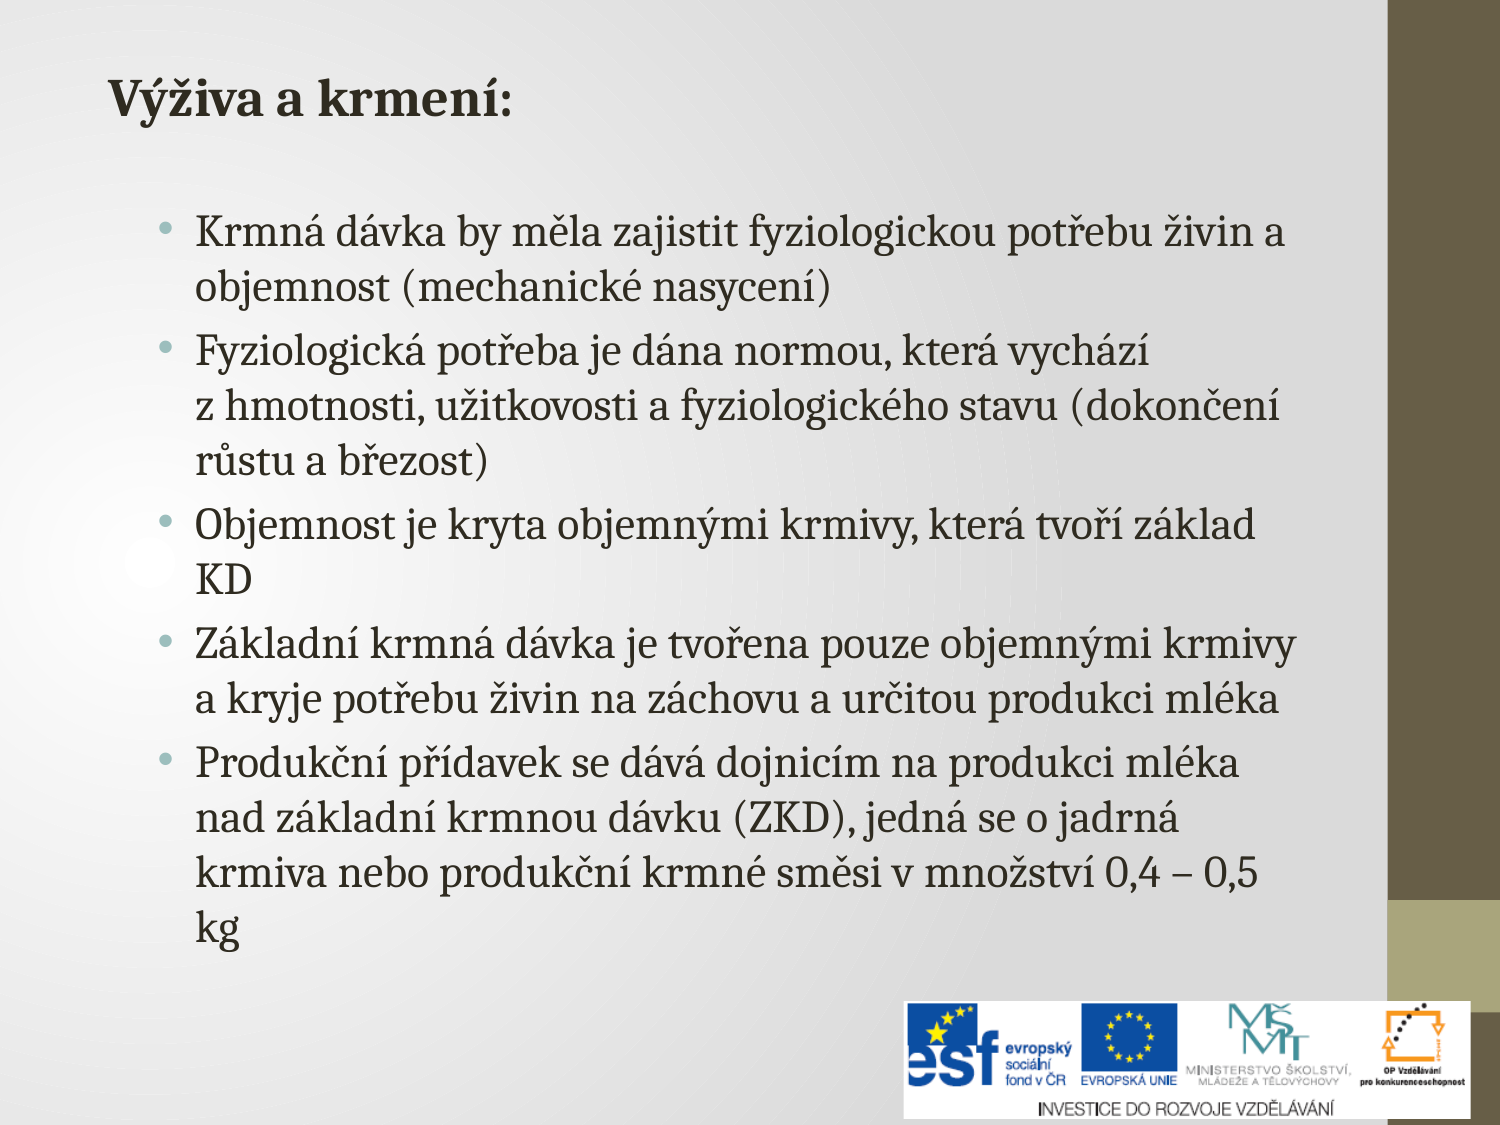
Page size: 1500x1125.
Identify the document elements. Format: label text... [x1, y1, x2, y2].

list Výživa a krmení: Krmná dávka by měla zajistit fyziologickou potřebu živin a objemnost (mechanické nasycení) Fyziologická potřeba je dána normou, která vychází z hmotnosti, užitkovosti a fyziologického stavu (dokončení růstu a březost) Objemnost je kryta objemnými krmivy, která tvoří základ KD Základní krmná dávka je tvořena pouze objemnými krmivy a kryje potřebu živin na záchovu a určitou produkci mléka Produkční přídavek se dává dojnicím na produkci mléka nad základní krmnou dávku (ZKD), jedná se o jadrná krmiva nebo produkční krmné směsi v množství 0,4 – 0,5 kg [74, 54, 1326, 1051]
